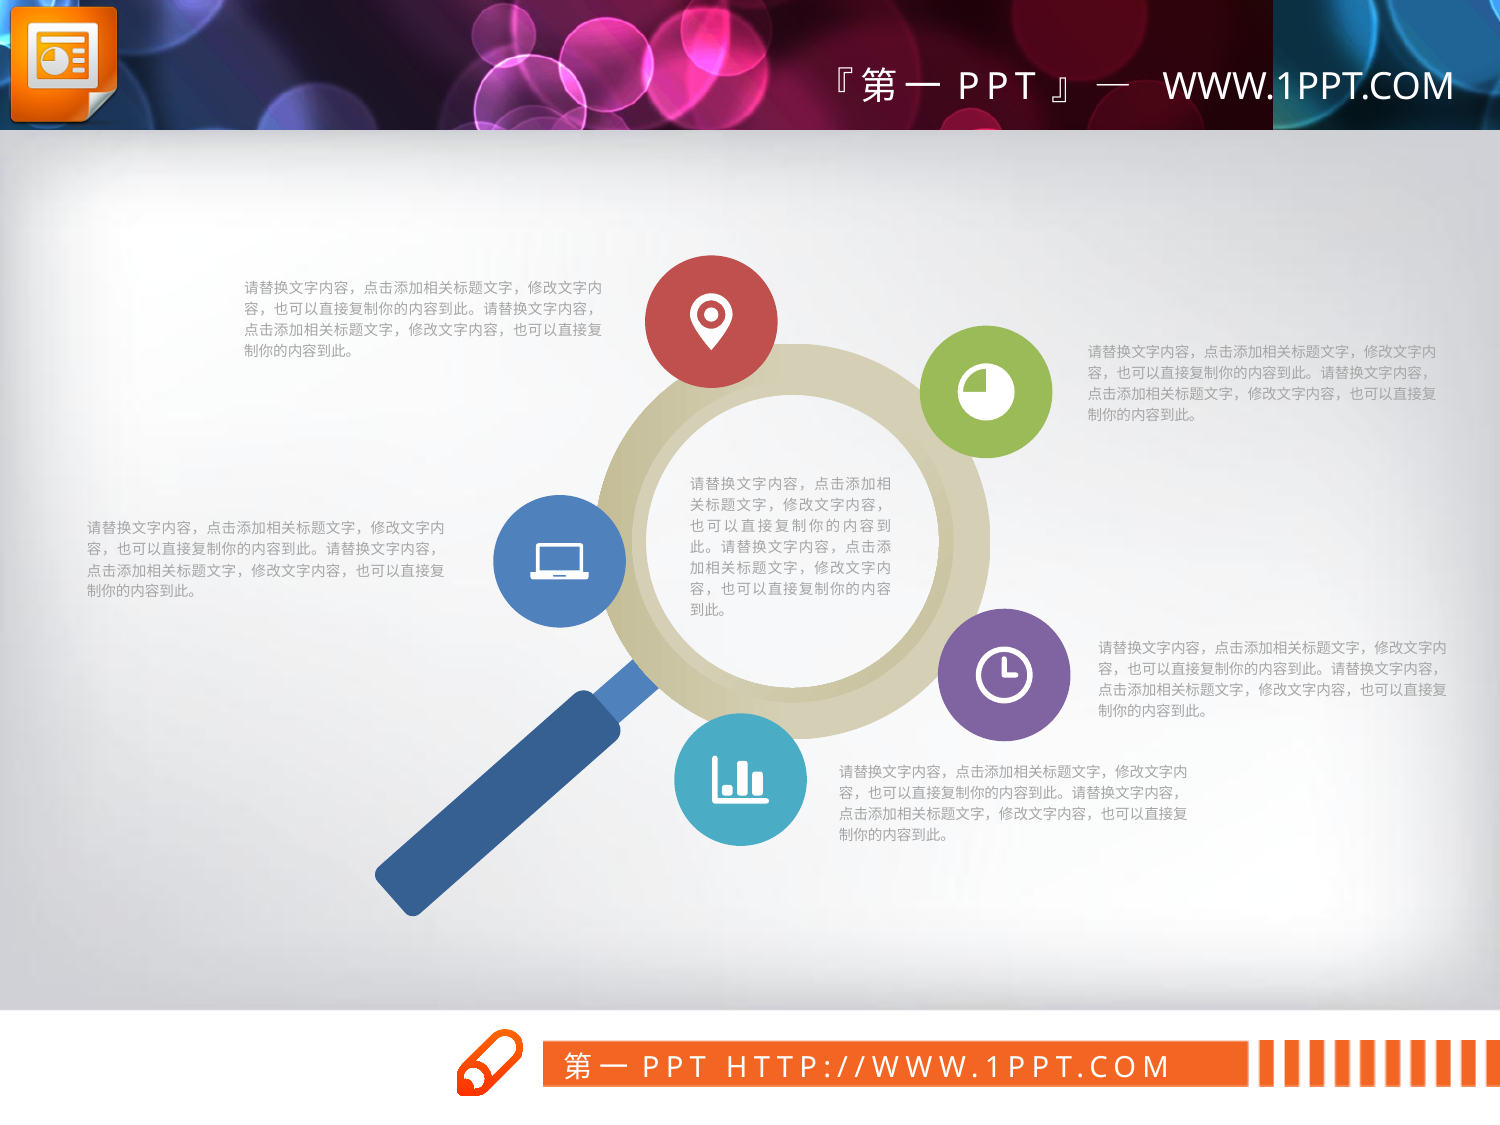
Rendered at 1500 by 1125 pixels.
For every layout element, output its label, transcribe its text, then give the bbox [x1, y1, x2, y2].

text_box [493, 494, 627, 628]
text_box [674, 713, 808, 847]
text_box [644, 255, 778, 389]
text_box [919, 325, 1053, 459]
text_box 请替换文字内容，点击添加相关标题文字，修改文字内容，也可以直接复制你的内容到此。请替换文字内容，点击添加相关标题文字，修改文字内容，也可以直接复制你的内容到此。 [1087, 339, 1437, 424]
text_box 请替换文字内容，点击添加相关标题文字，修改文字内容，也可以直接复制你的内容到此。请替换文字内容，点击添加相关标题文字，修改文字内容，也可以直接复制你的内容到此。 [994, 759, 1188, 843]
text_box 请替换文字内容，点击添加相关标题文字，修改文字内容，也可以直接复制你的内容到此。请替换文字内容，点击添加相关标题文字，修改文字内容，也可以直接复制你的内容到此。 [1098, 635, 1447, 720]
picture [0, 0, 1500, 1012]
text_box 请替换文字内容，点击添加相关标题文字，修改文字内容，也可以直接复制你的内容到此。请替换文字内容，点击添加相关标题文字，修改文字内容，也可以直接复制你的内容到此。 [86, 515, 352, 600]
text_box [937, 608, 1071, 742]
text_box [357, 343, 991, 901]
picture [543, 1040, 1500, 1087]
text_box 请替换文字内容，点击添加相关标题文字，修改文字内容，也可以直接复制你的内容到此。请替换文字内容，点击添加相关标题文字，修改文字内容，也可以直接复制你的内容到此。 [244, 275, 603, 360]
